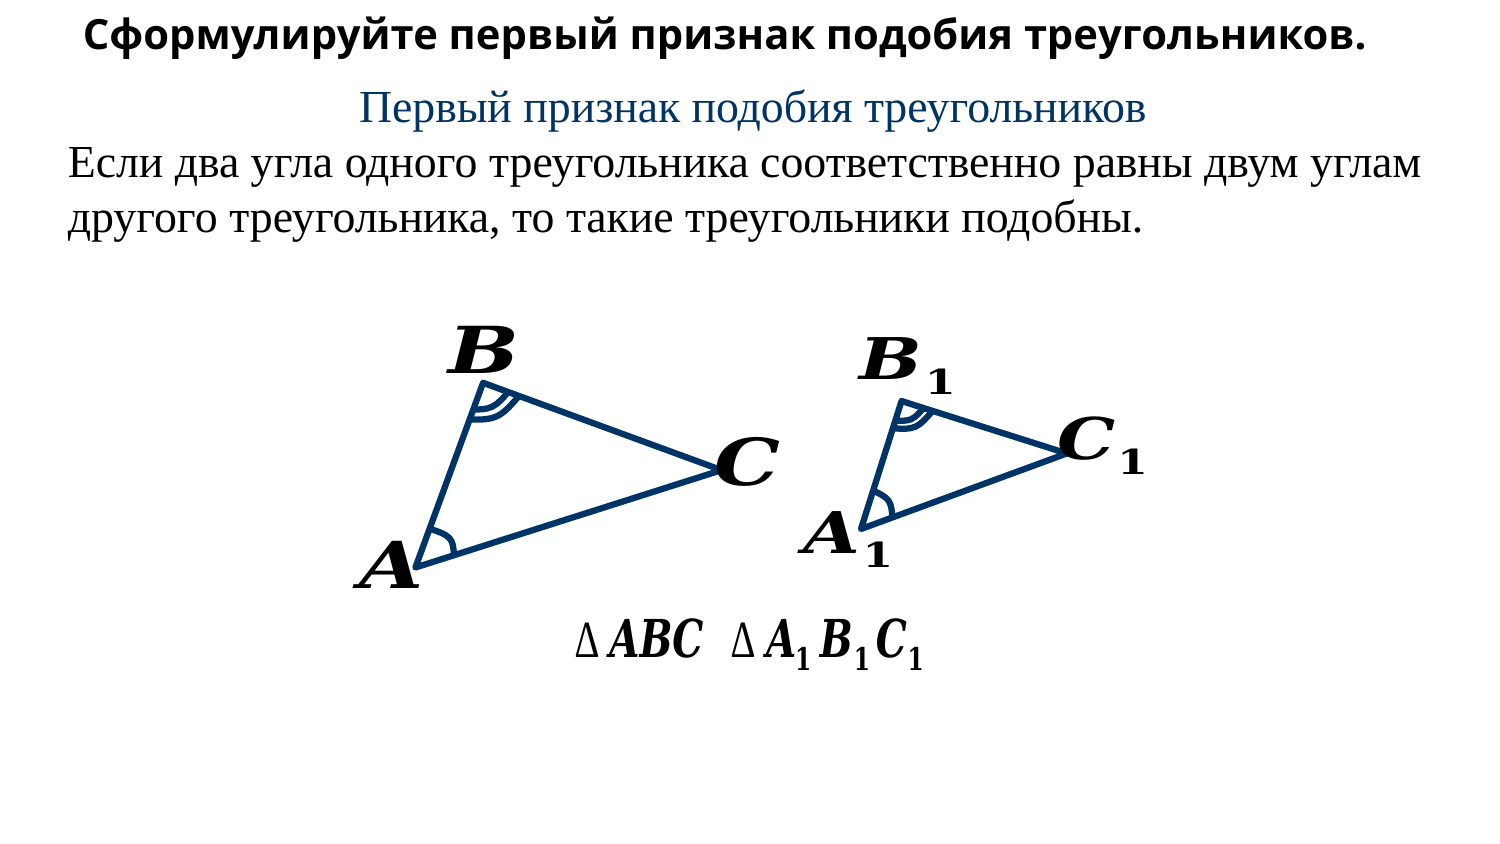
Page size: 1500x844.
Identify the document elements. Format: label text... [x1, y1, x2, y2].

text_box Сформулируйте первый признак подобия треугольников. [68, 0, 1382, 66]
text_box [469, 391, 519, 419]
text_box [348, 316, 784, 618]
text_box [893, 406, 932, 429]
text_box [793, 329, 1150, 576]
text_box Первый признак подобия треугольников Если два угла одного треугольника соответственно равны двум углам другого треугольника, то такие треугольники подобны. [53, 69, 1454, 249]
